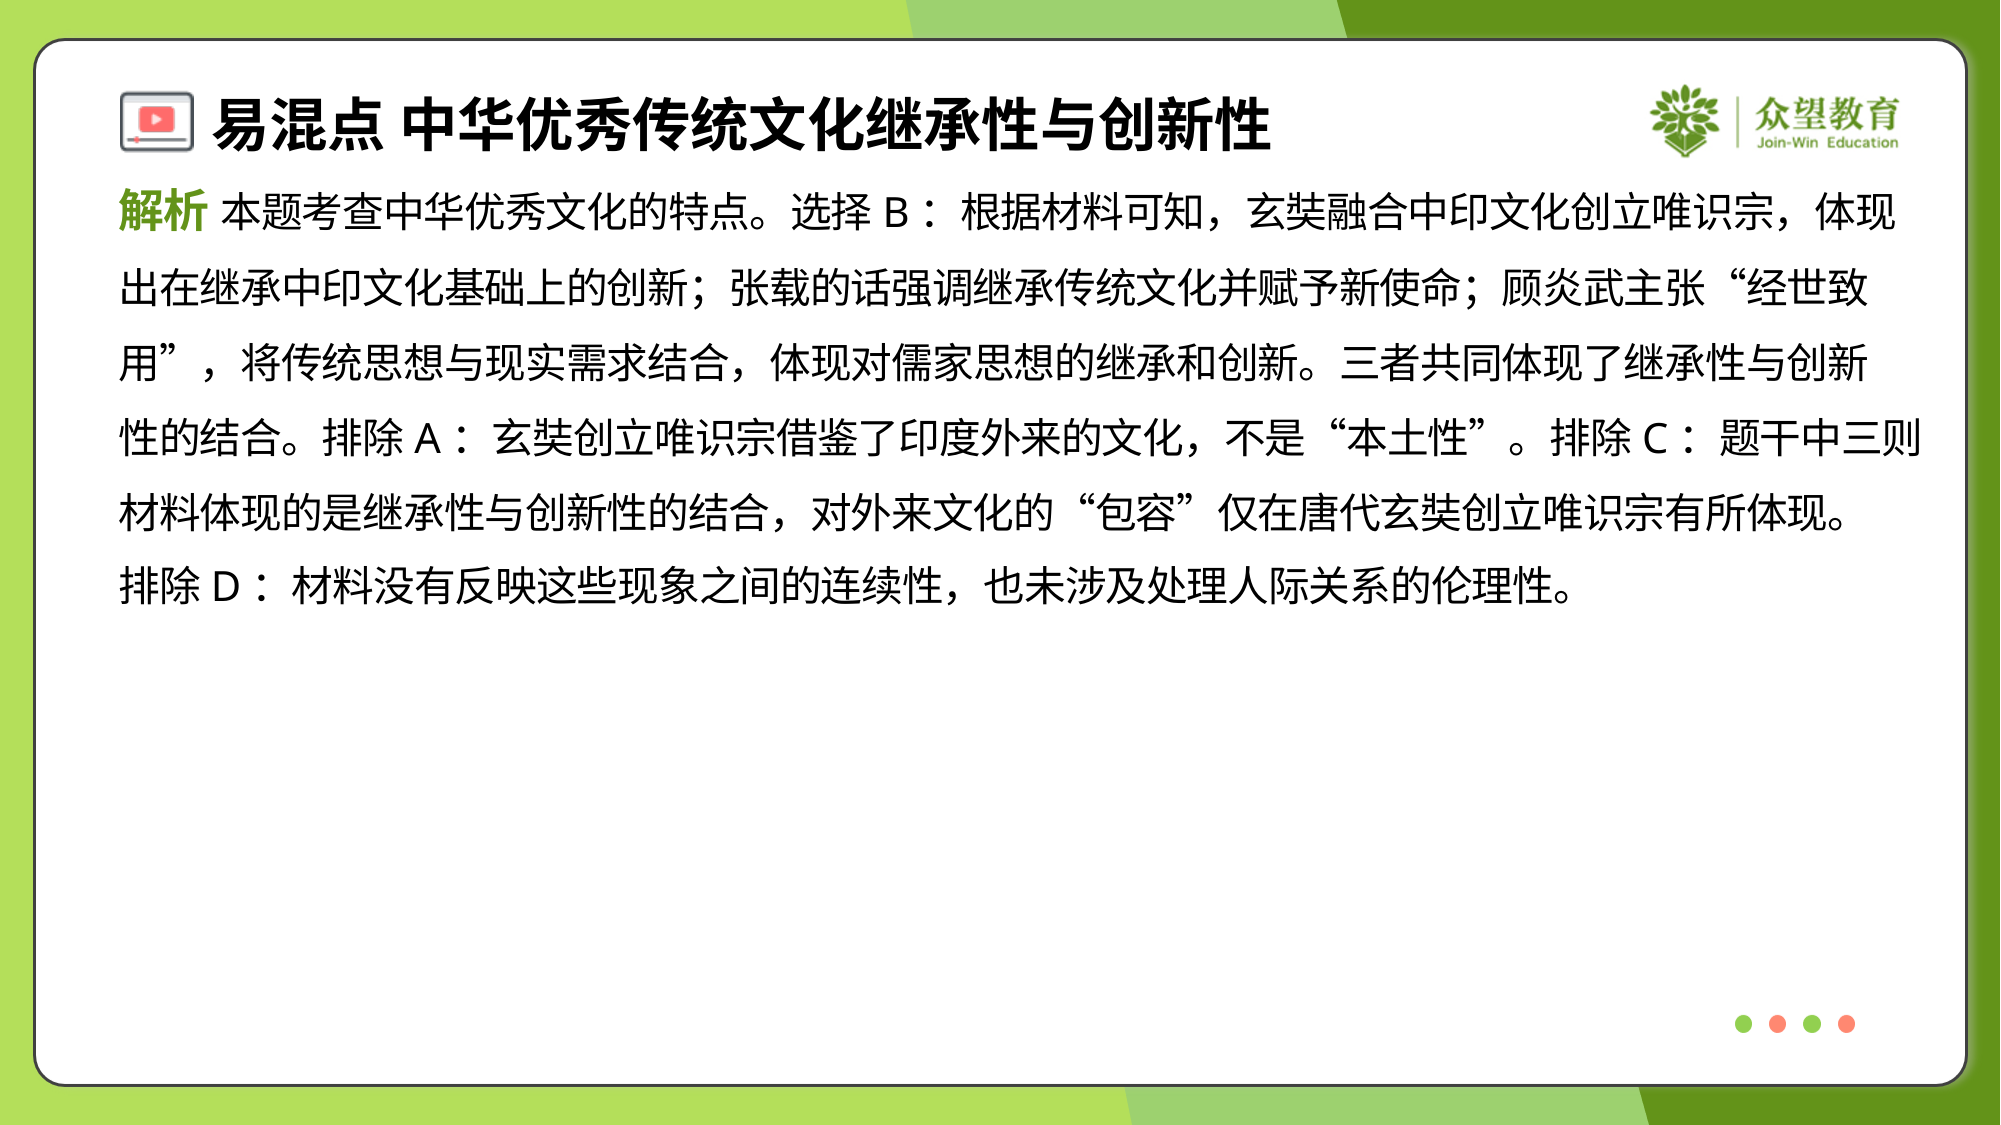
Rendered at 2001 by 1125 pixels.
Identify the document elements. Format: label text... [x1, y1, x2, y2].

picture [0, 0, 2000, 1125]
text_box 解析 本题考查中华优秀文化的特点。选择B：根据材料可知，玄奘融合中印文化创立唯识宗，体现 出在继承中印文化基础上的创新；张载的话强调继承传统文化并赋予新使命；顾炎武主张“经世致 用”，将传统思想与现实需求结合，体现对儒家思想的继承和创新。三者共同体现了继承性与创新 性的结合。排除A：玄奘创立唯识宗借鉴了印度外来的文化，不是“本土性”。排除C：题干中三则 材料体现的是继承性与创新性的结合，对外来文化的“包容”仅在唐代玄奘创立唯识宗有所体现。 排除D：材料没有反映这些现象之间的连续性，也未涉及处理人际关系的伦理性。 [118, 159, 1883, 602]
